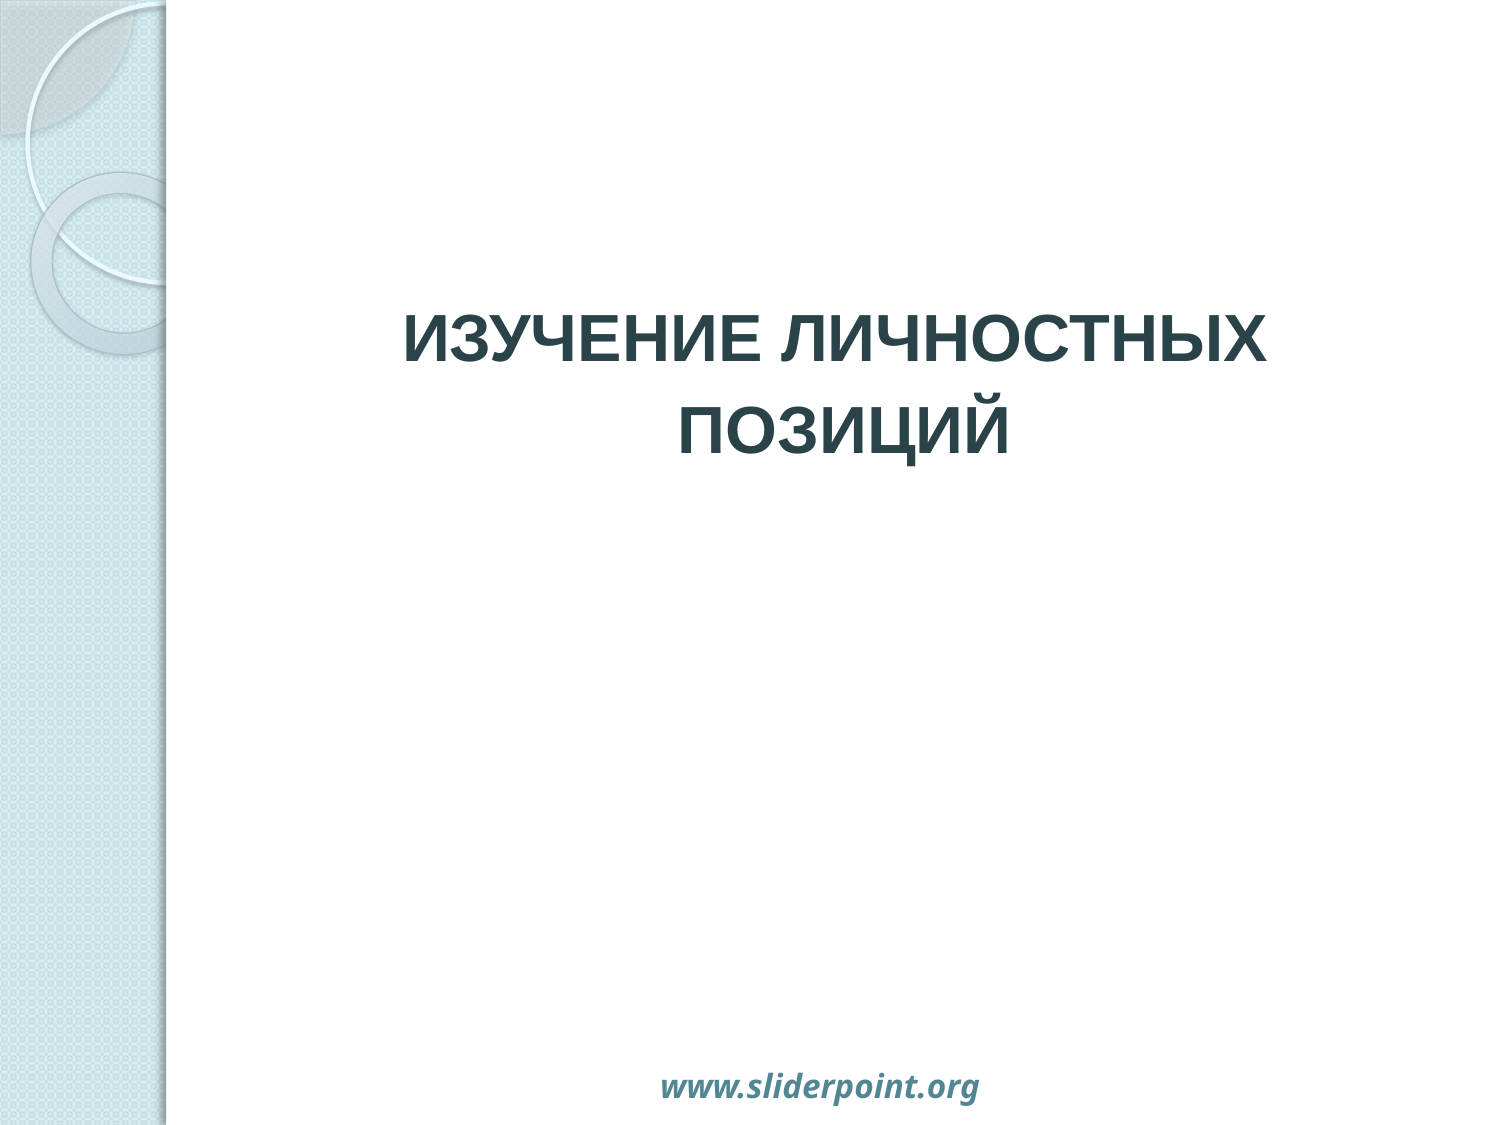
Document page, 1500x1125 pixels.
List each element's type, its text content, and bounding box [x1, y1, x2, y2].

footer www.sliderpoint.org [187, 1034, 1454, 1113]
list ИЗУЧЕНИЕ ЛИЧНОСТНЫХ ПОЗИЦИЙ [175, 184, 1500, 634]
